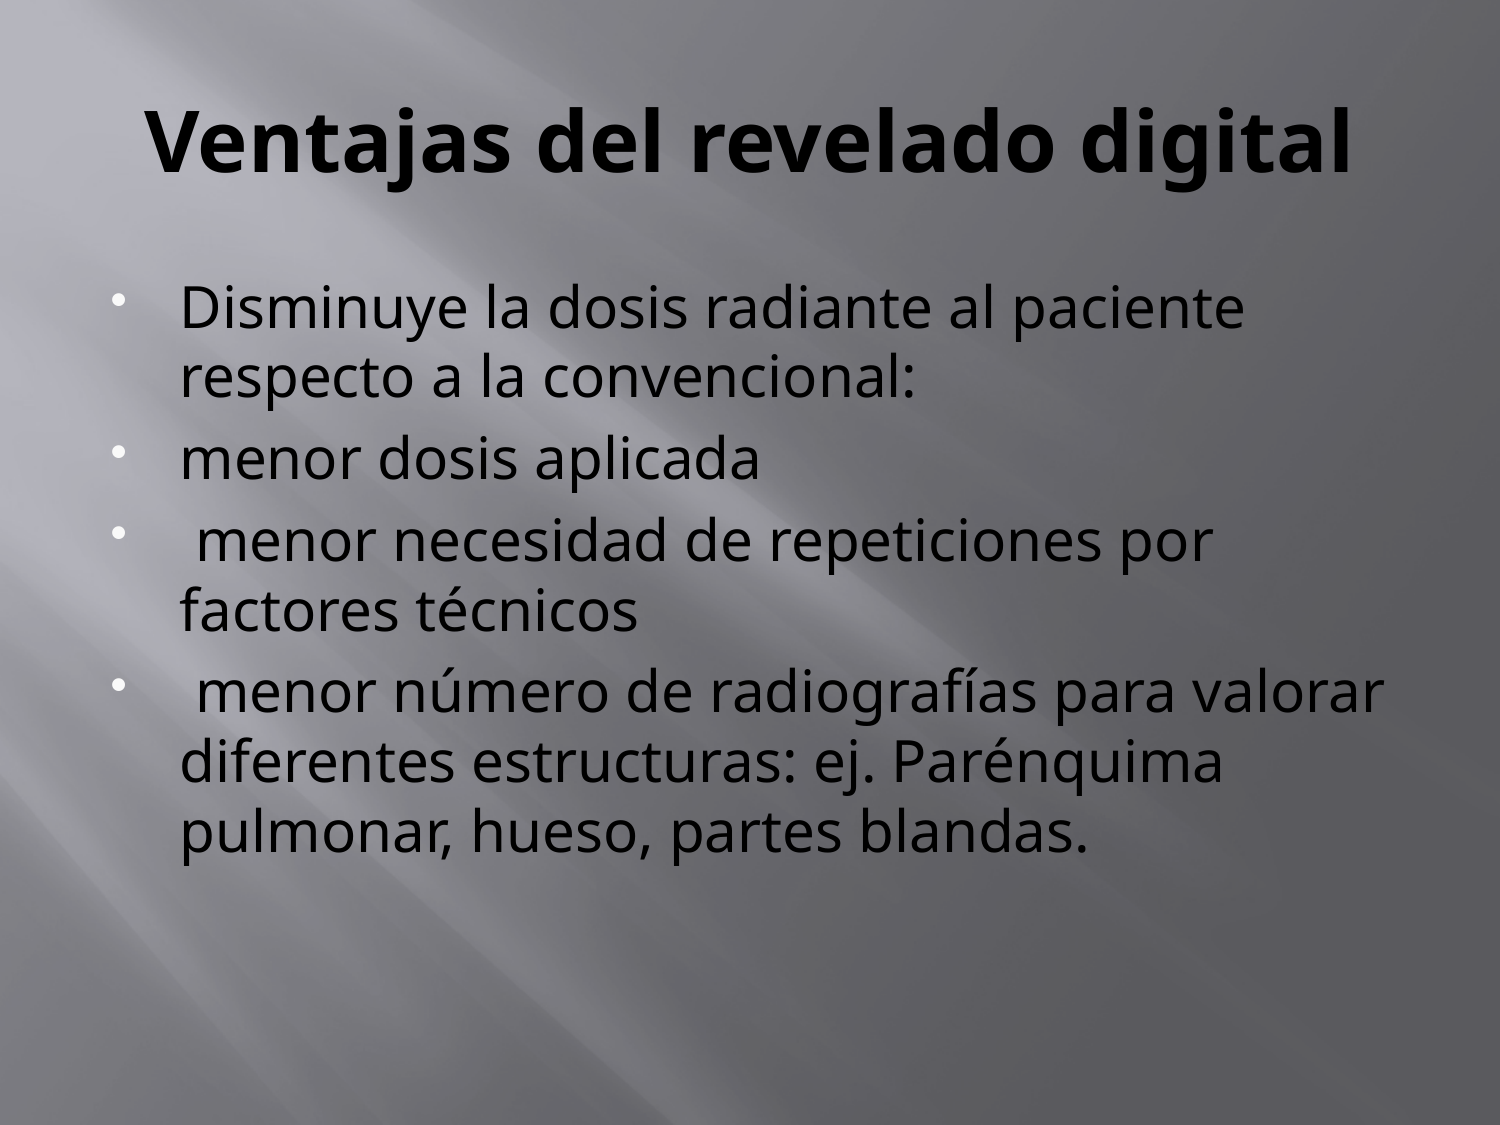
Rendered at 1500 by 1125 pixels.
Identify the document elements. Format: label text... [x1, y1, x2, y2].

title Ventajas del revelado digital [75, 45, 1425, 233]
list Disminuye la dosis radiante al paciente respecto a la convencional: menor dosis aplicada menor necesidad de repeticiones por factores técnicos menor número de radiografías para valorar diferentes estructuras: ej. Parénquima pulmonar, hueso, partes blandas. [75, 262, 1425, 1035]
